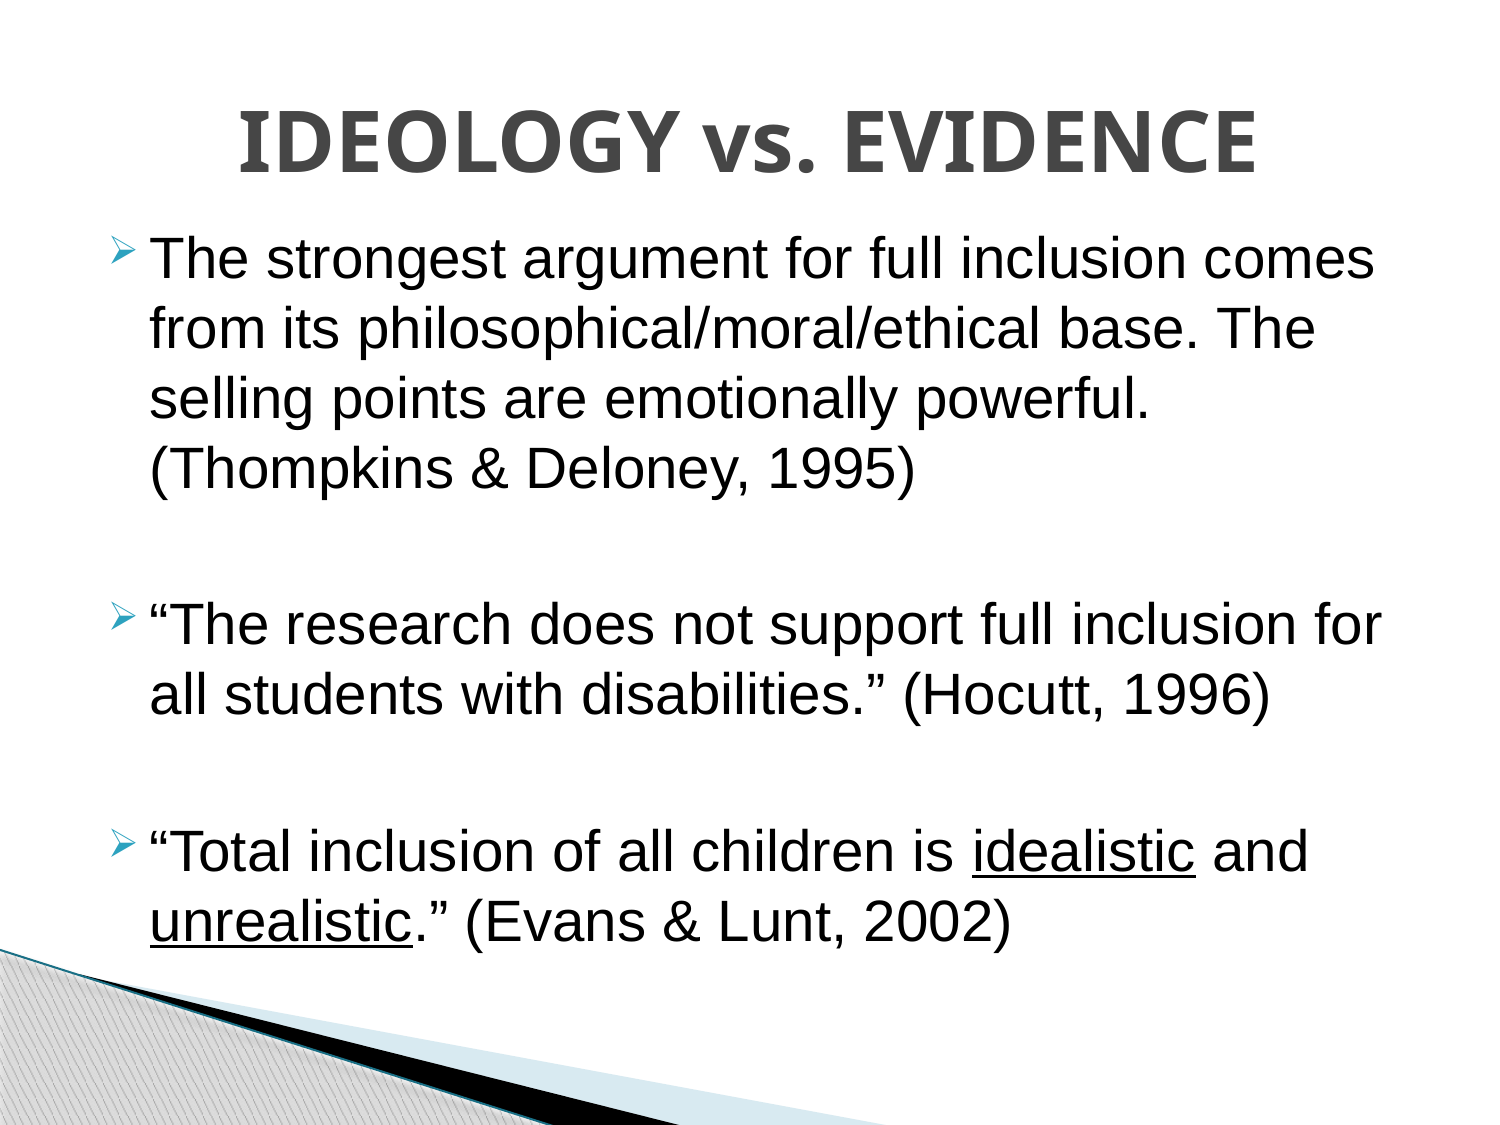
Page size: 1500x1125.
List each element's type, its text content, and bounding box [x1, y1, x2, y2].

text_box The strongest argument for full inclusion comes from its philosophical/moral/ethical base. The selling points are emotionally powerful. (Thompkins & Deloney, 1995) “The research does not support full inclusion for all students with disabilities.” (Hocutt, 1996) “Total inclusion of all children is idealistic and unrealistic.” (Evans & Lunt, 2002) [74, 212, 1425, 955]
title IDEOLOGY vs. EVIDENCE [75, 45, 1425, 212]
list [74, 242, 1426, 986]
